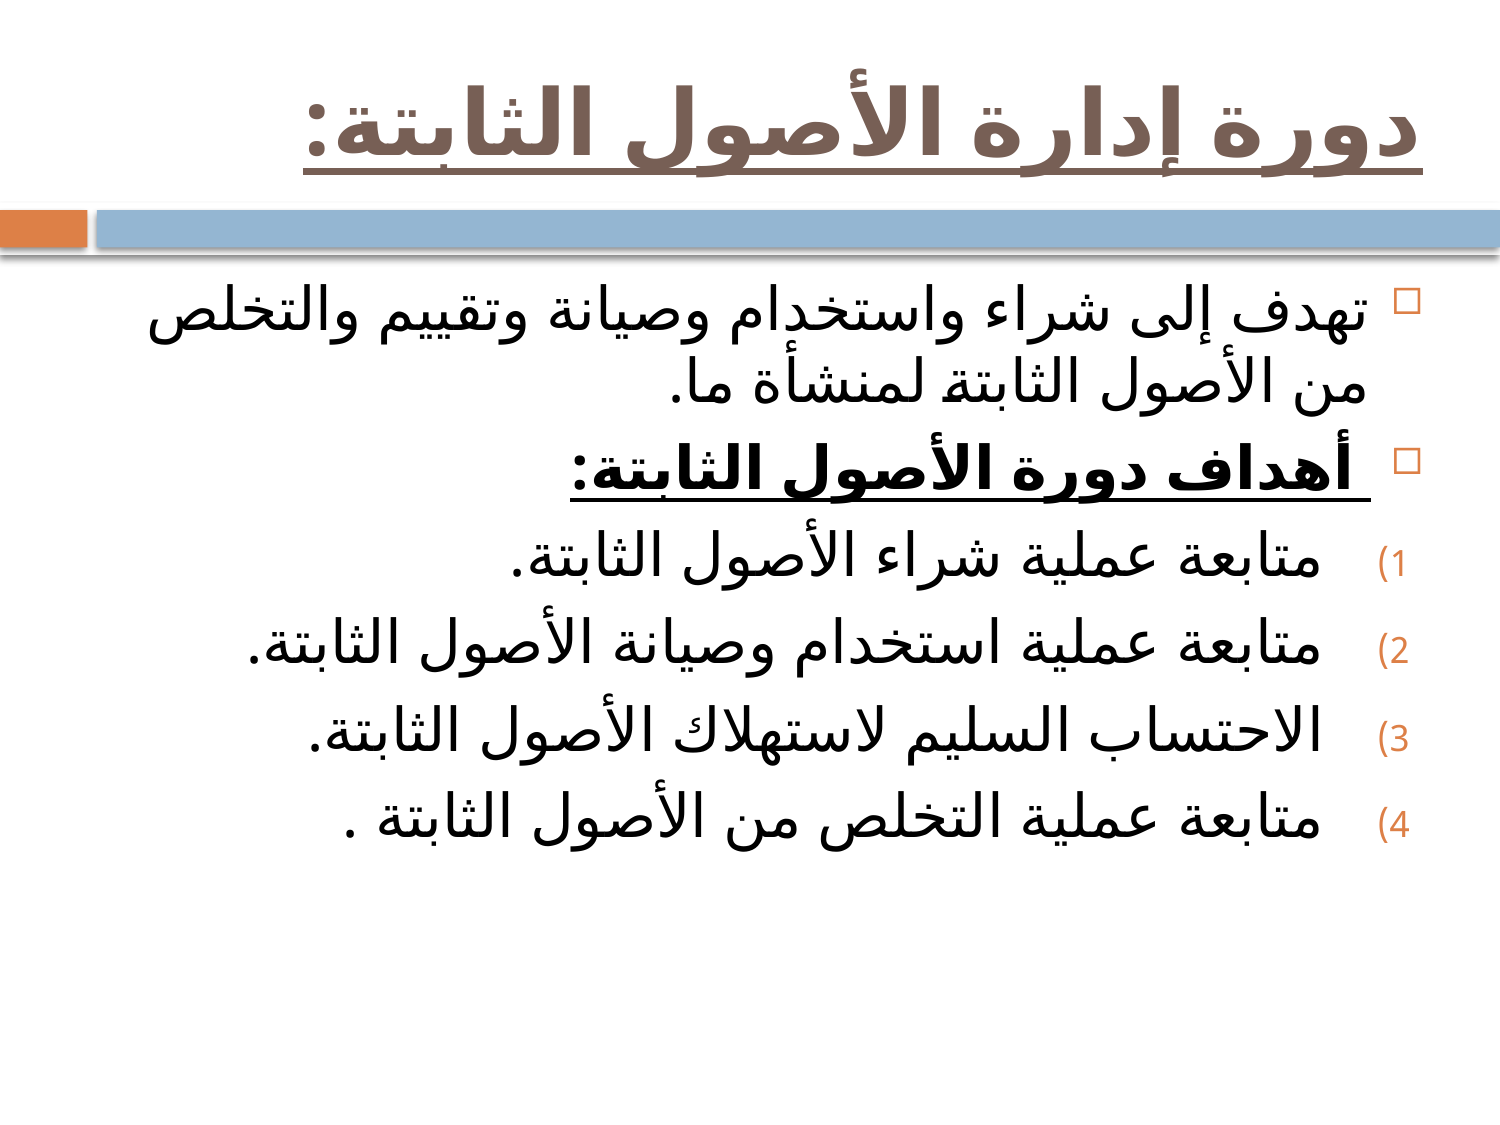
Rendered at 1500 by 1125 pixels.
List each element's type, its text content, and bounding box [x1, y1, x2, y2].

title دورة إدارة الأصول الثابتة: [100, 37, 1438, 200]
list تهدف إلى شراء واستخدام وصيانة وتقييم والتخلص من الأصول الثابتة لمنشأة ما. أهداف دورة الأصول الثابتة: متابعة عملية شراء الأصول الثابتة. متابعة عملية استخدام وصيانة الأصول الثابتة. الاحتساب السليم لاستهلاك الأصول الثابتة. متابعة عملية التخلص من الأصول الثابتة . [100, 262, 1438, 1000]
